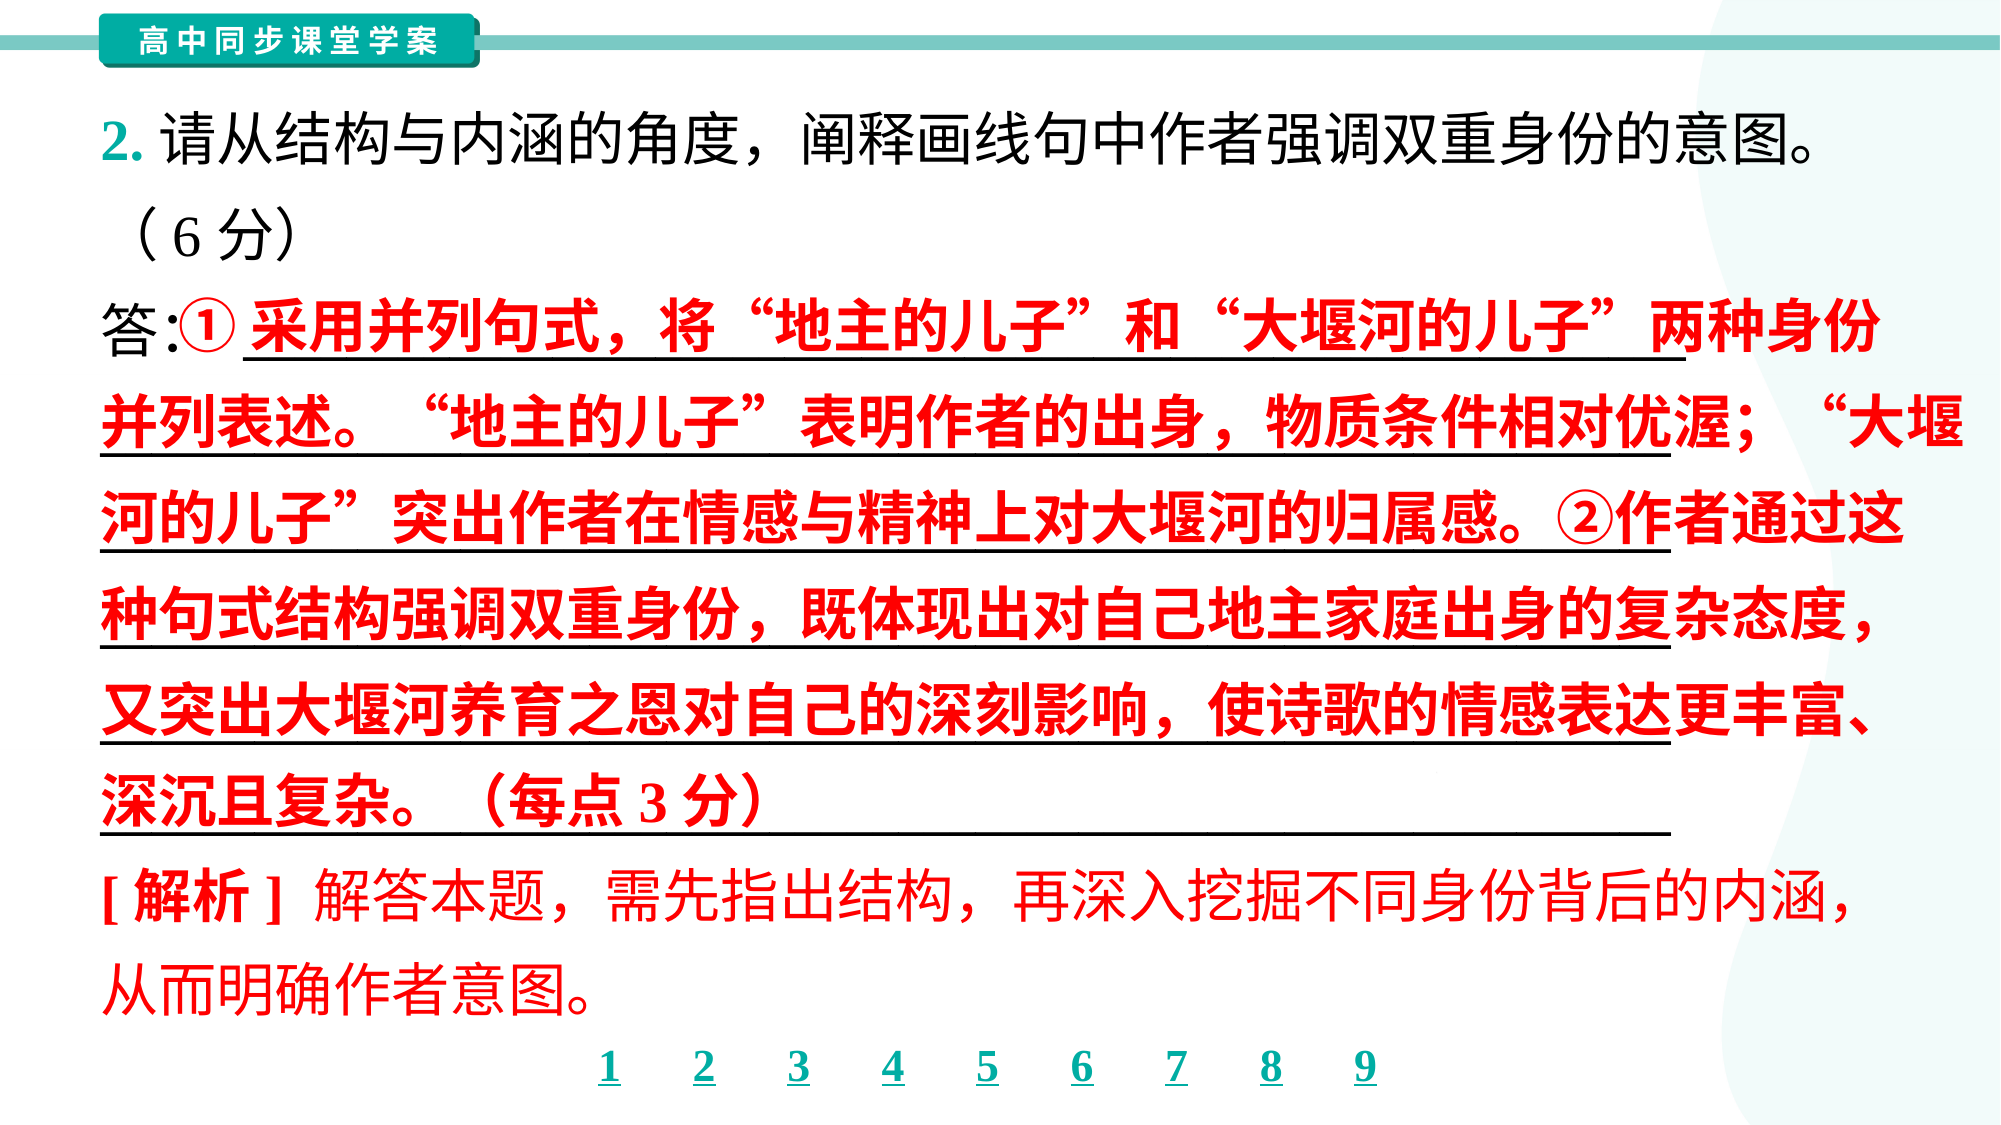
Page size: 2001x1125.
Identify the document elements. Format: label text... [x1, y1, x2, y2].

picture [0, 0, 2000, 1125]
text_box [解析] 解答本题，需先指出结构，再深入挖掘不同身份背后的内涵， 从而明确作者意图。 [100, 833, 1899, 1015]
text_box 2.请从结构与内涵的角度，阐释画线句中作者强调双重身份的意图。 （6分） 答： ________________________________________________________ _____________________________________________________________ _____________________________________________________________ _____________________________________________________________ _____________________________________________________________ _____________________________________________________________ [100, 76, 1899, 263]
text_box ①采用并列句式，将“地主的儿子”和“大堰河的儿子”两种身份 并列表述。“地主的儿子”表明作者的出身，物质条件相对优渥；“大堰 河的儿子”突出作者在情感与精神上对大堰河的归属感。②作者通过这 种句式结构强调双重身份，既体现出对自己地主家庭出身的复杂态度， 又突出大堰河养育之恩对自己的深刻影响，使诗歌的情感表达更丰富、 深沉且复杂。（每点3分） [100, 263, 1899, 826]
